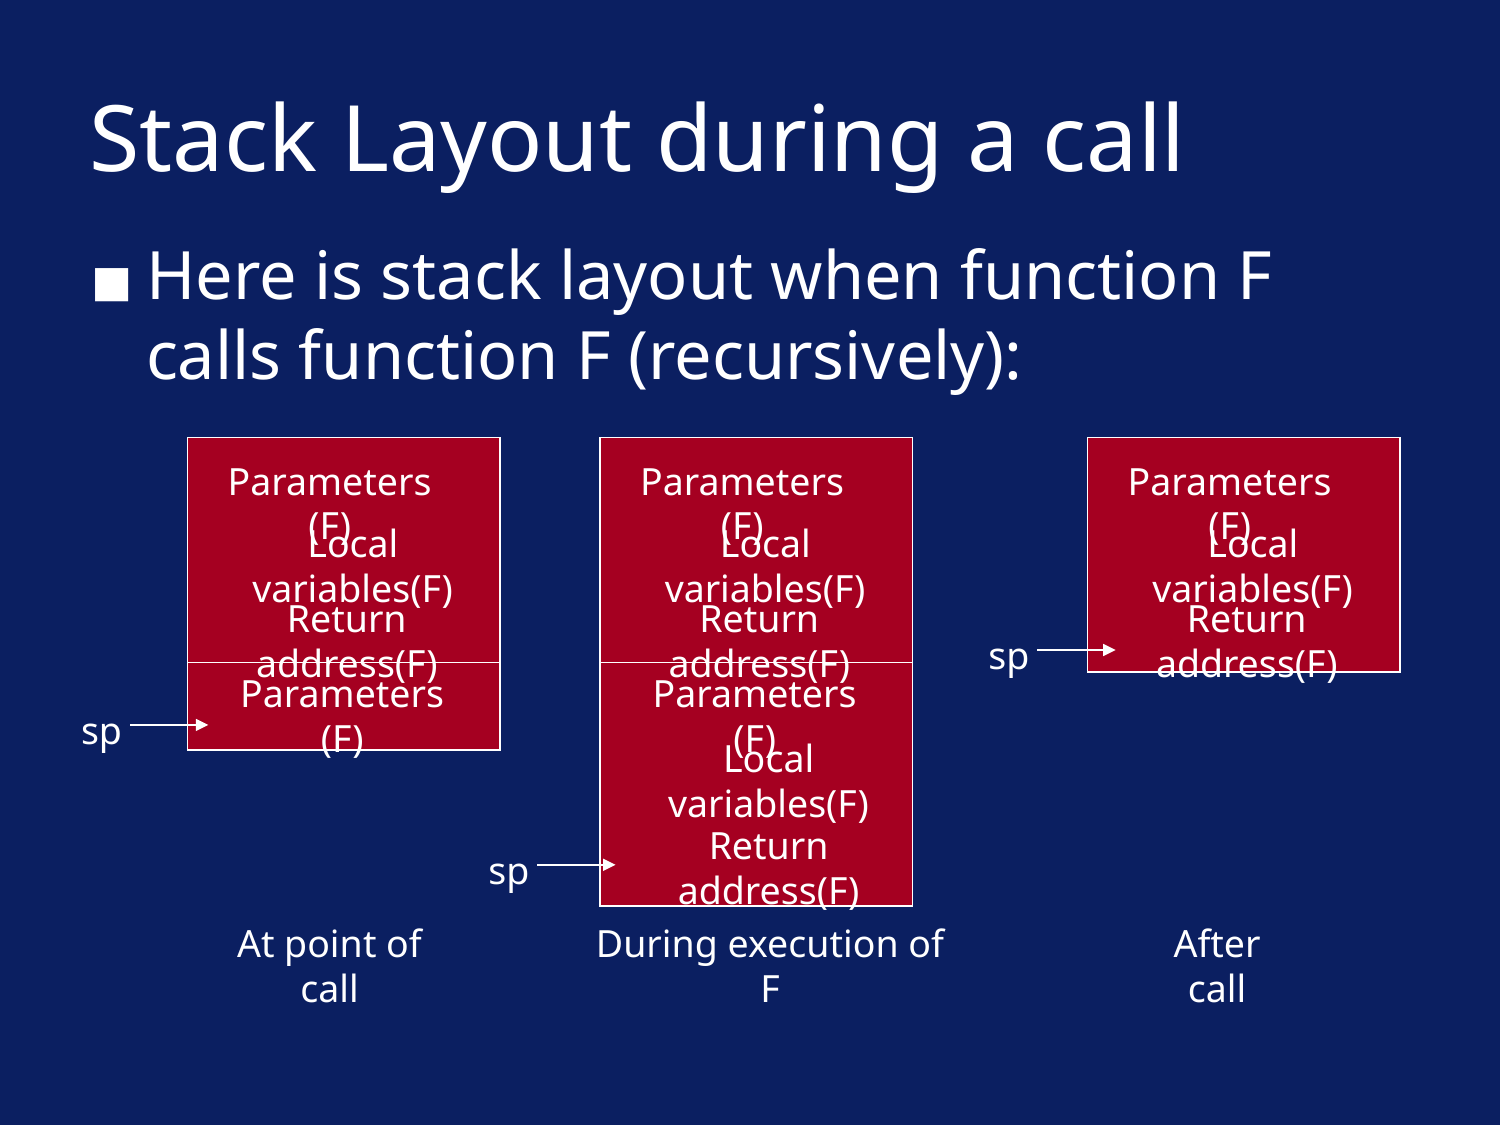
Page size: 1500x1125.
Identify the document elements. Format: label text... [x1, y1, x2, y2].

text_box At point of call [196, 912, 463, 1018]
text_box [187, 437, 510, 751]
text_box During execution of F [577, 912, 964, 1018]
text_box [62, 699, 209, 779]
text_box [969, 624, 1116, 704]
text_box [599, 437, 926, 907]
list Here is stack layout when function F calls function F (recursively): [74, 224, 1425, 425]
title Stack Layout during a call [74, 59, 1425, 210]
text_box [1087, 437, 1410, 673]
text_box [469, 839, 616, 919]
text_box After call [1129, 912, 1306, 1018]
